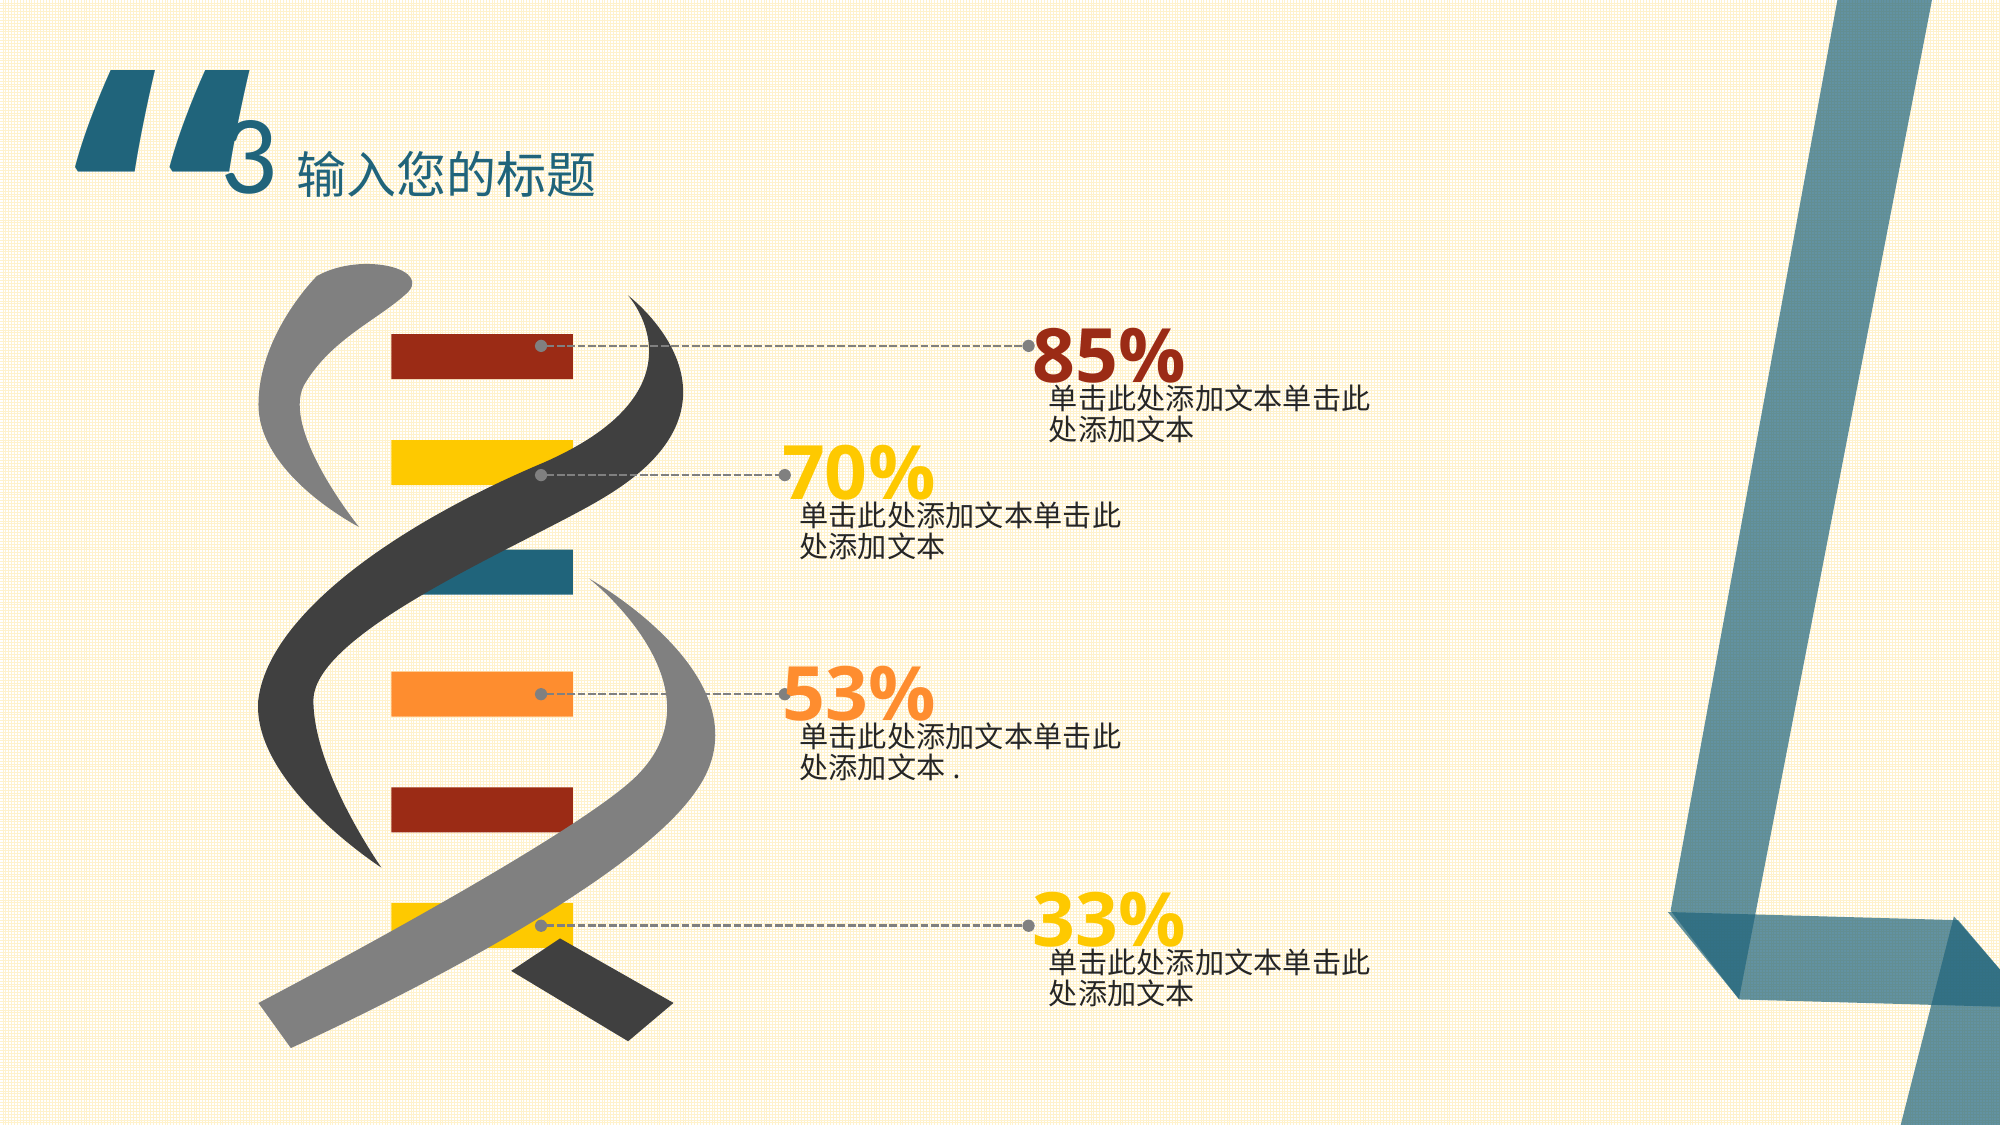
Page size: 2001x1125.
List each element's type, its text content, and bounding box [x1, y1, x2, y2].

text_box [1899, 1006, 2000, 1125]
text_box [1665, 910, 1722, 980]
text_box [1740, 913, 2000, 1008]
text_box “ [55, 0, 400, 457]
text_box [1034, 300, 1386, 456]
text_box [1669, 0, 1934, 1002]
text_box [251, 250, 775, 1048]
text_box 3 输入您的标题 [205, 73, 714, 224]
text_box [784, 638, 1137, 794]
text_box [1034, 864, 1386, 1020]
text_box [784, 417, 1137, 573]
